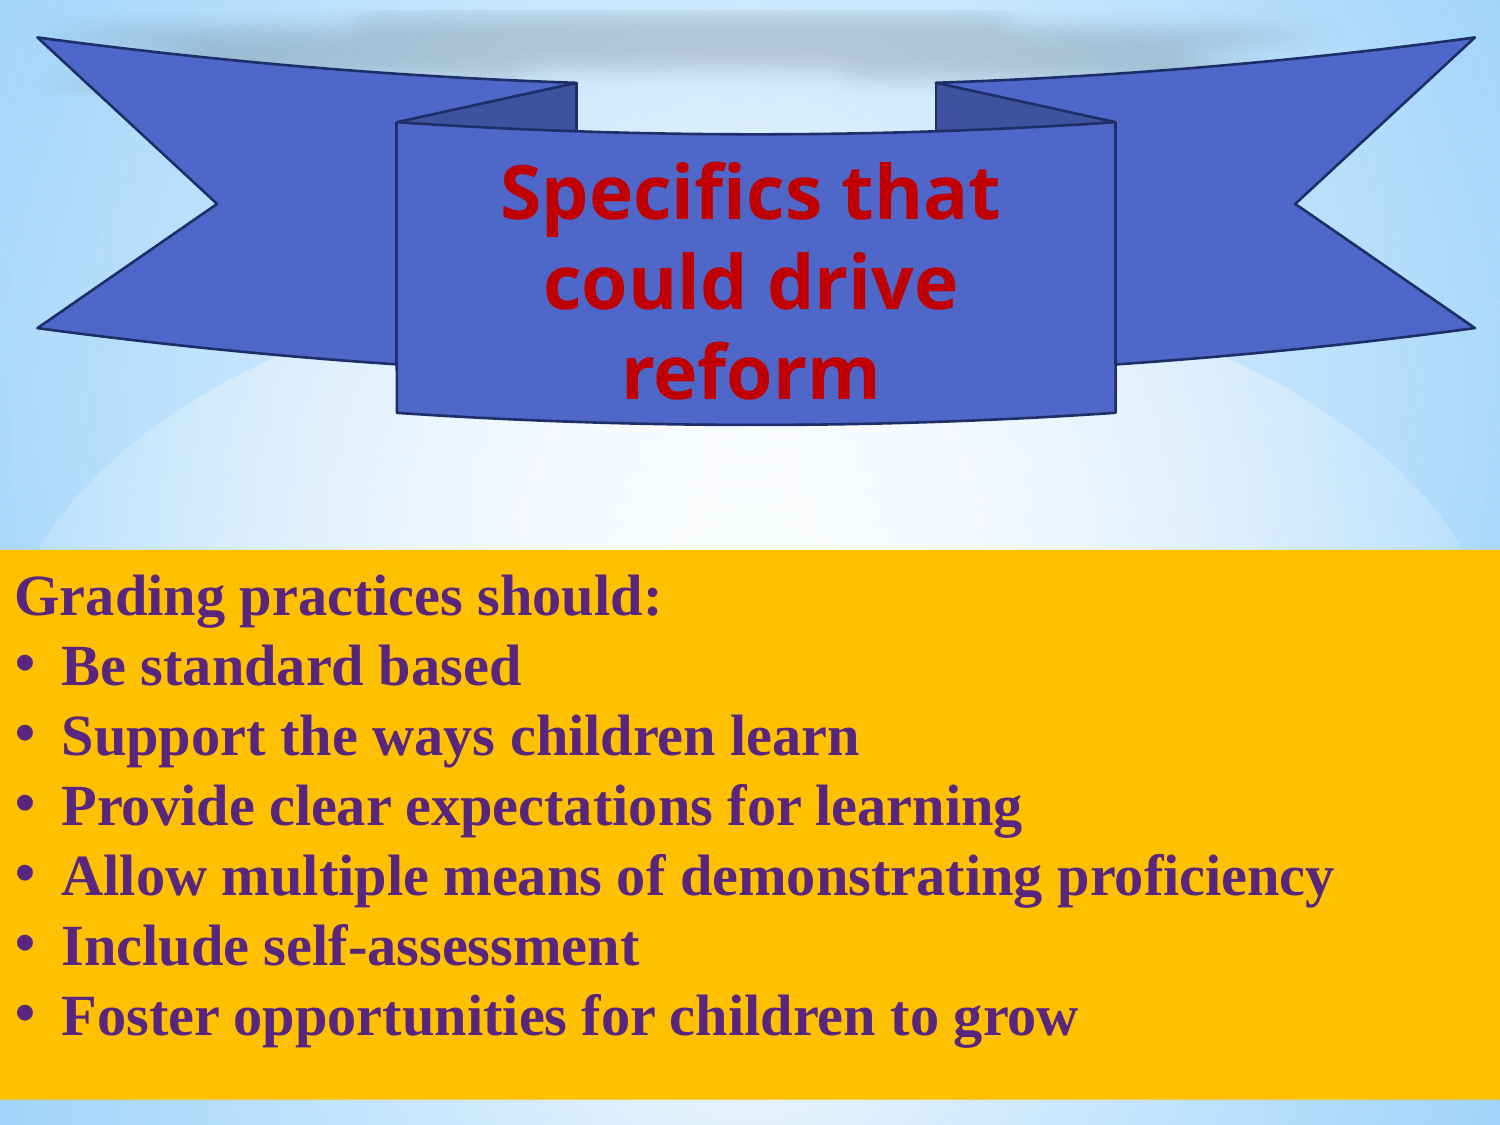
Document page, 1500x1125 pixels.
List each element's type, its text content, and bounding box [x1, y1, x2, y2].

text_box Grading practices should: Be standard based Support the ways children learn Provide clear expectations for learning Allow multiple means of demonstrating proficiency Include self-assessment Foster opportunities for children to grow [0, 549, 1500, 1100]
text_box [543, 422, 969, 427]
text_box Specifics that could drive reform [407, 137, 1095, 422]
text_box [36, 36, 1477, 416]
